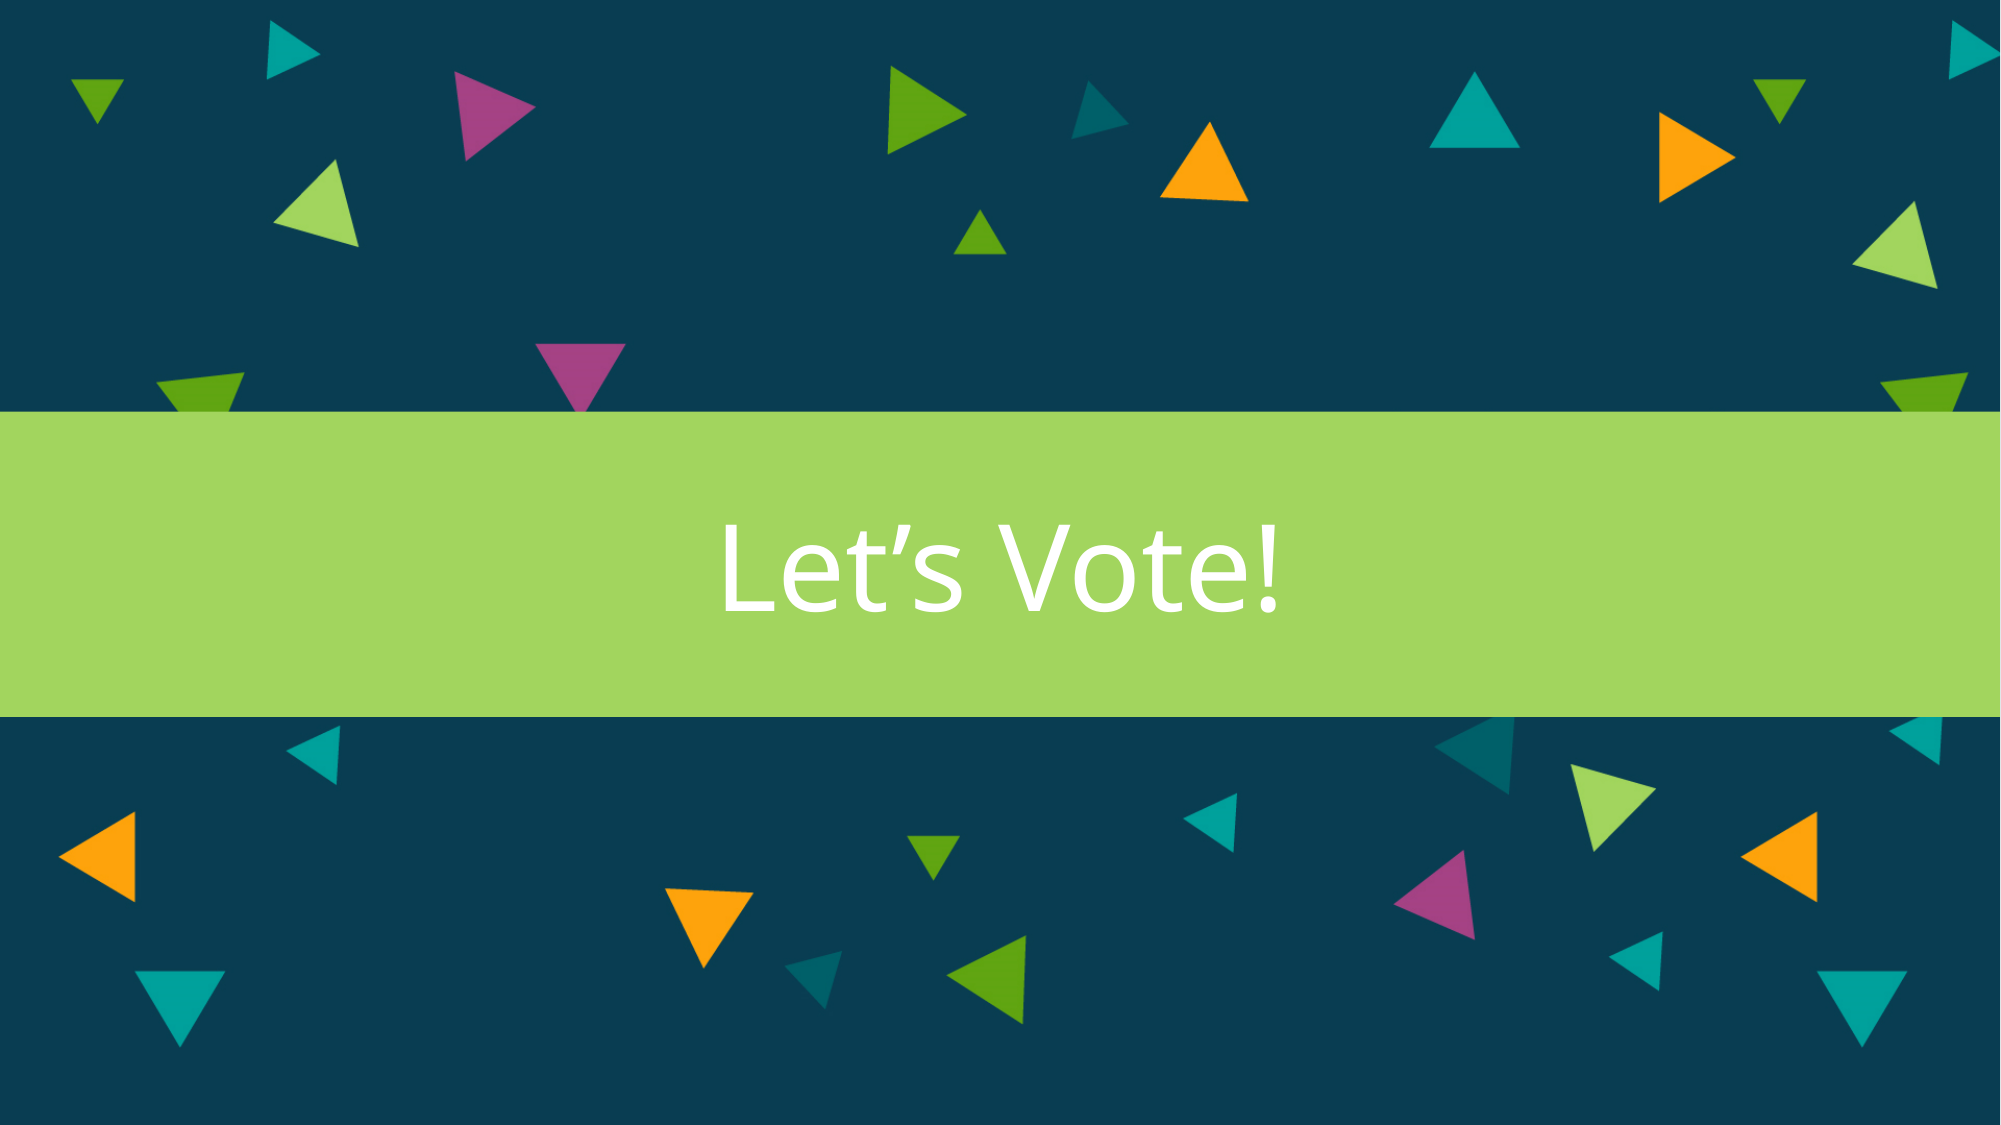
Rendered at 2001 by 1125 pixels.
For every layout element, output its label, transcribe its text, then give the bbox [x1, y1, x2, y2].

picture [0, 0, 2001, 1125]
text_box [0, 411, 2000, 718]
text_box Let’s Vote! [699, 483, 1301, 644]
